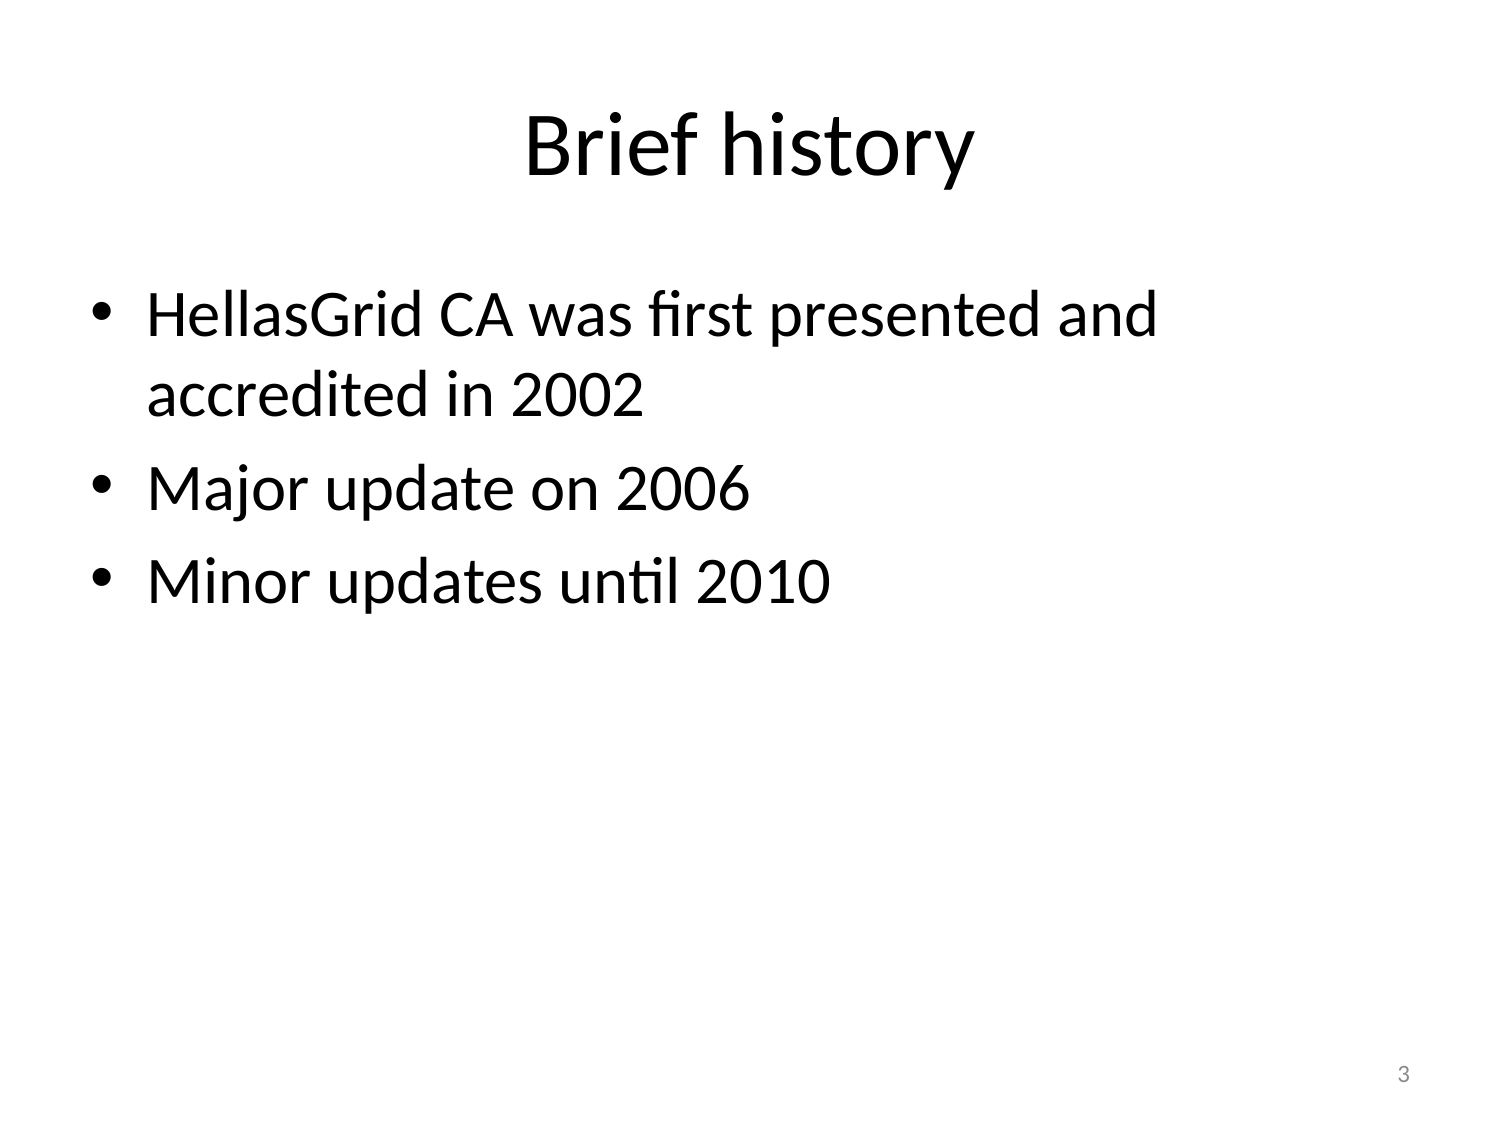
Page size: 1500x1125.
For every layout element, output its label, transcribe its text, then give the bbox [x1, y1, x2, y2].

title Brief history [75, 45, 1425, 233]
list HellasGrid CA was first presented and accredited in 2002 Major update on 2006 Minor updates until 2010 [75, 262, 1425, 1005]
slide_number 3 [1074, 1042, 1425, 1103]
